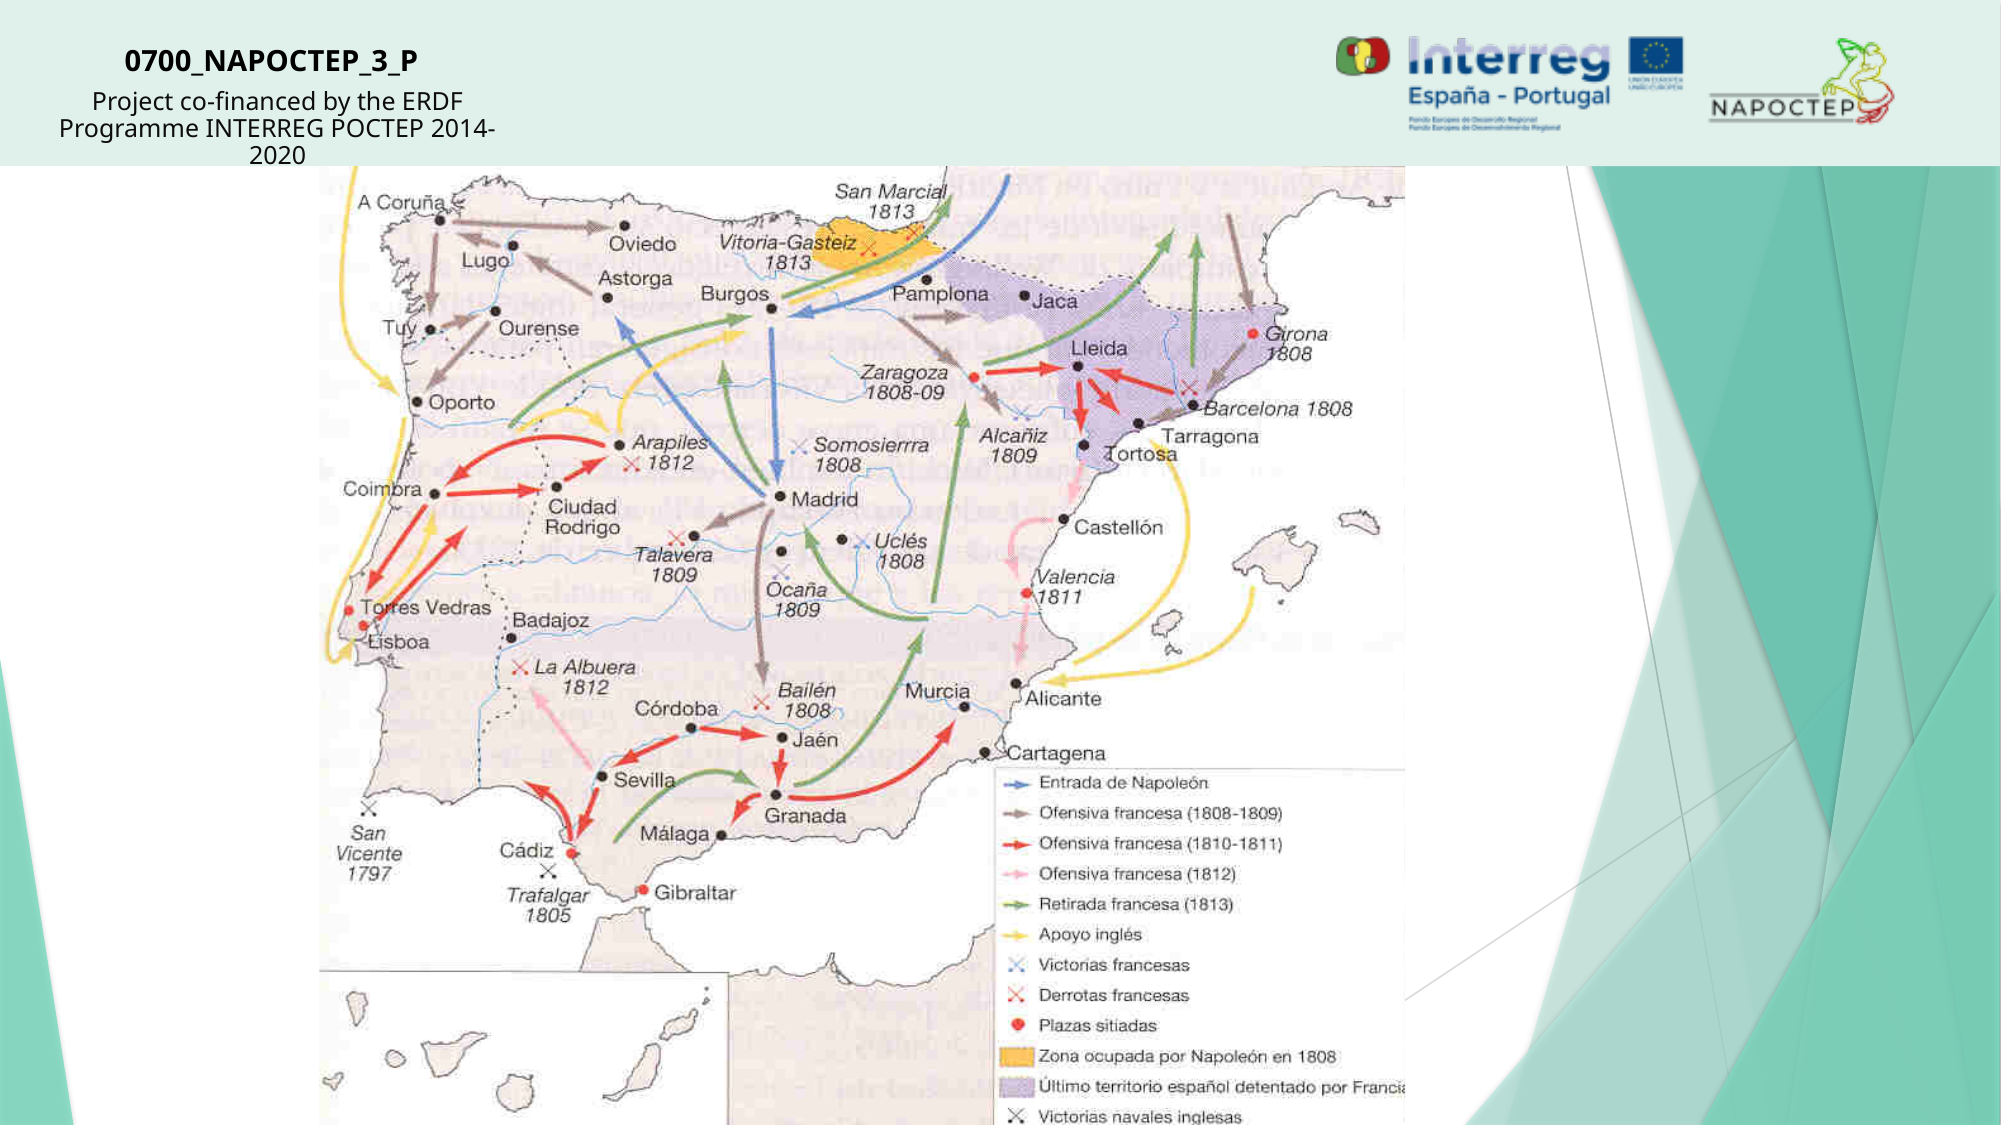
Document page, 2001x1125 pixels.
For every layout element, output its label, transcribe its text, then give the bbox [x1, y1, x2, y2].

text_box [0, 0, 2000, 168]
picture [318, 165, 1406, 1125]
text_box 0700_NAPOCTEP_3_P [75, 34, 468, 81]
picture [1335, 34, 1919, 133]
text_box Project co-financed by the ERDF Programme INTERREG POCTEP 2014-2020 [22, 81, 533, 177]
